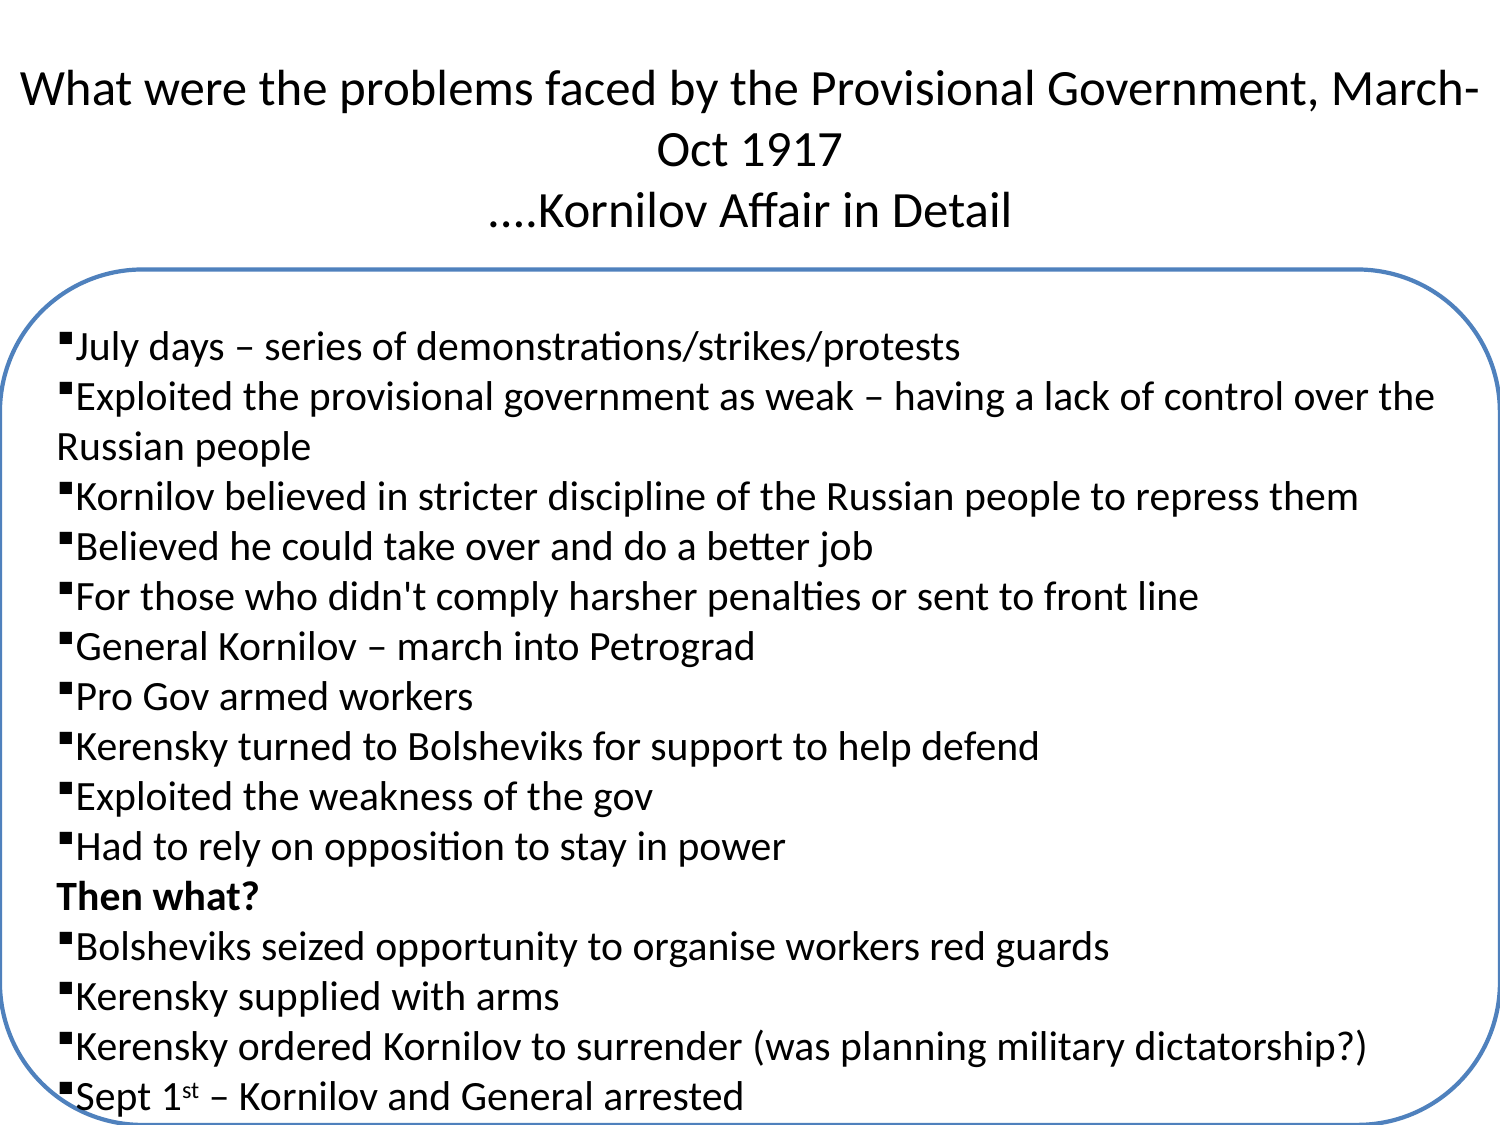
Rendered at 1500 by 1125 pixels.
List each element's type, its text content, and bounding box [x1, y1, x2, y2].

title What were the problems faced by the Provisional Government, March-Oct 1917 ....Kornilov Affair in Detail [0, 46, 1500, 247]
text_box July days – series of demonstrations/strikes/protests Exploited the provisional government as weak – having a lack of control over the Russian people Kornilov believed in stricter discipline of the Russian people to repress them Believed he could take over and do a better job For those who didn't comply harsher penalties or sent to front line General Kornilov – march into Petrograd Pro Gov armed workers Kerensky turned to Bolsheviks for support to help defend Exploited the weakness of the gov Had to rely on opposition to stay in power Then what? Bolsheviks seized opportunity to organise workers red guards Kerensky supplied with arms Kerensky ordered Kornilov to surrender (was planning military dictatorship?) Sept 1st – Kornilov and General arrested [0, 267, 1500, 1125]
